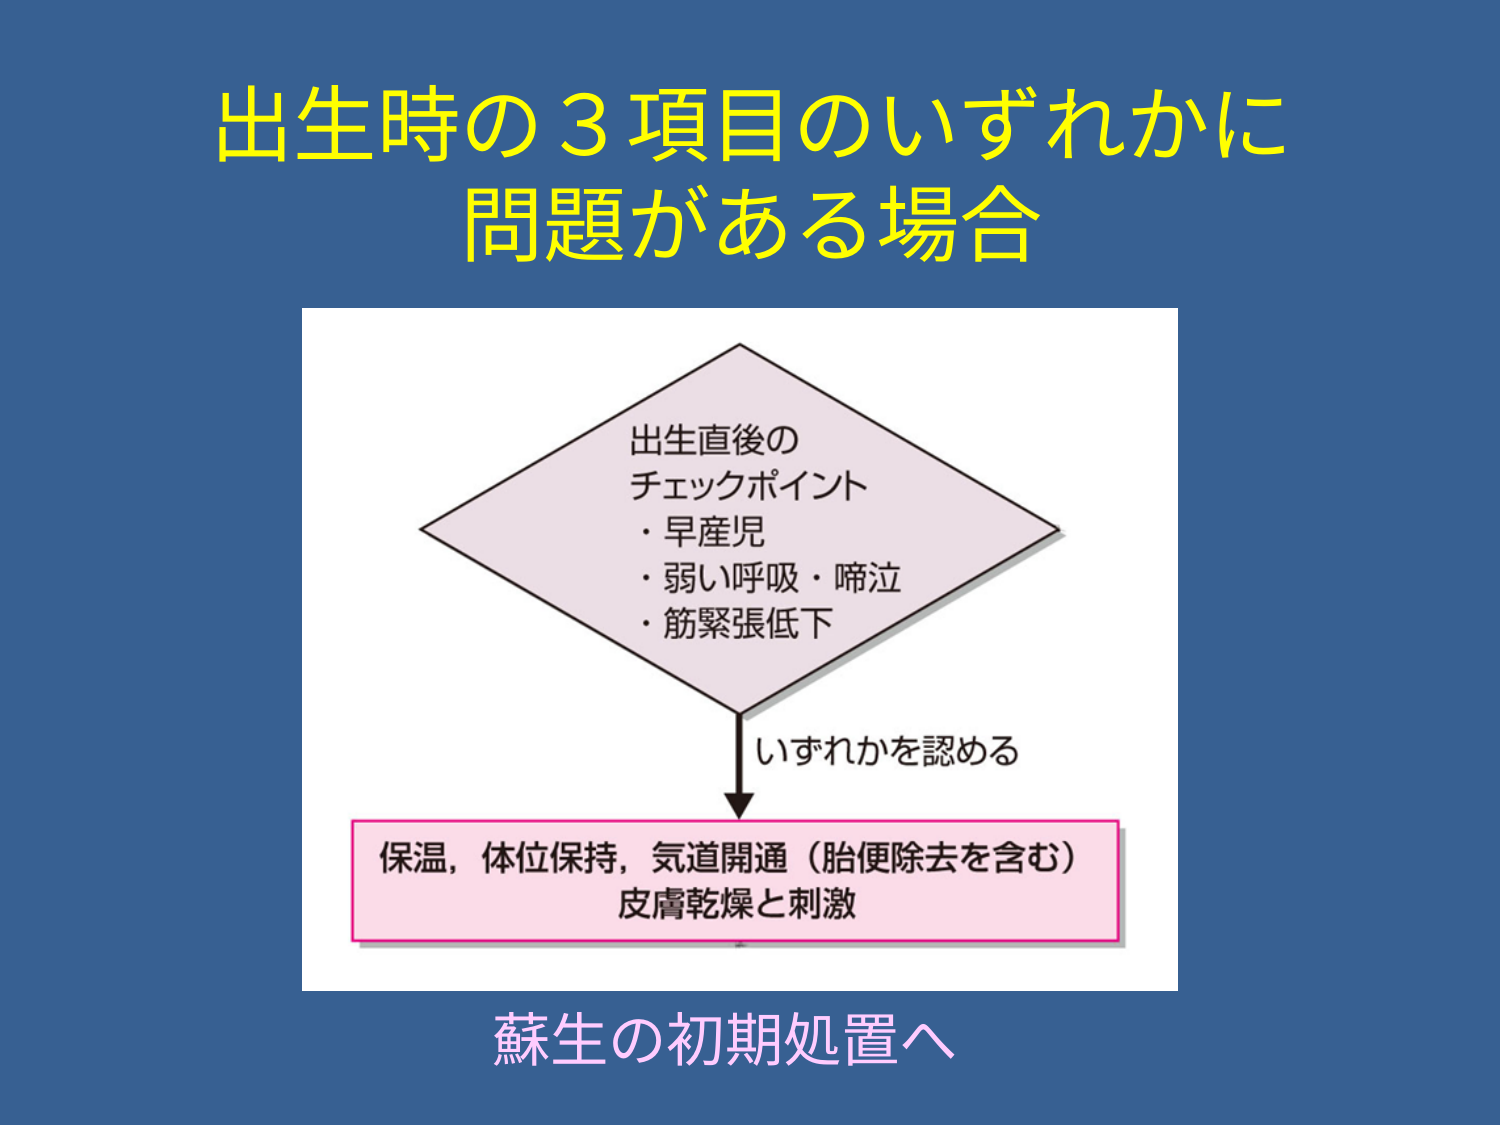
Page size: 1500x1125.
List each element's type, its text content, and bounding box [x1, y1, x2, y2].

title 出生時の３項目のいずれかに 問題がある場合 [0, 0, 1500, 345]
picture [302, 308, 1178, 991]
text_box 蘇生の初期処置へ [199, 999, 1250, 1088]
